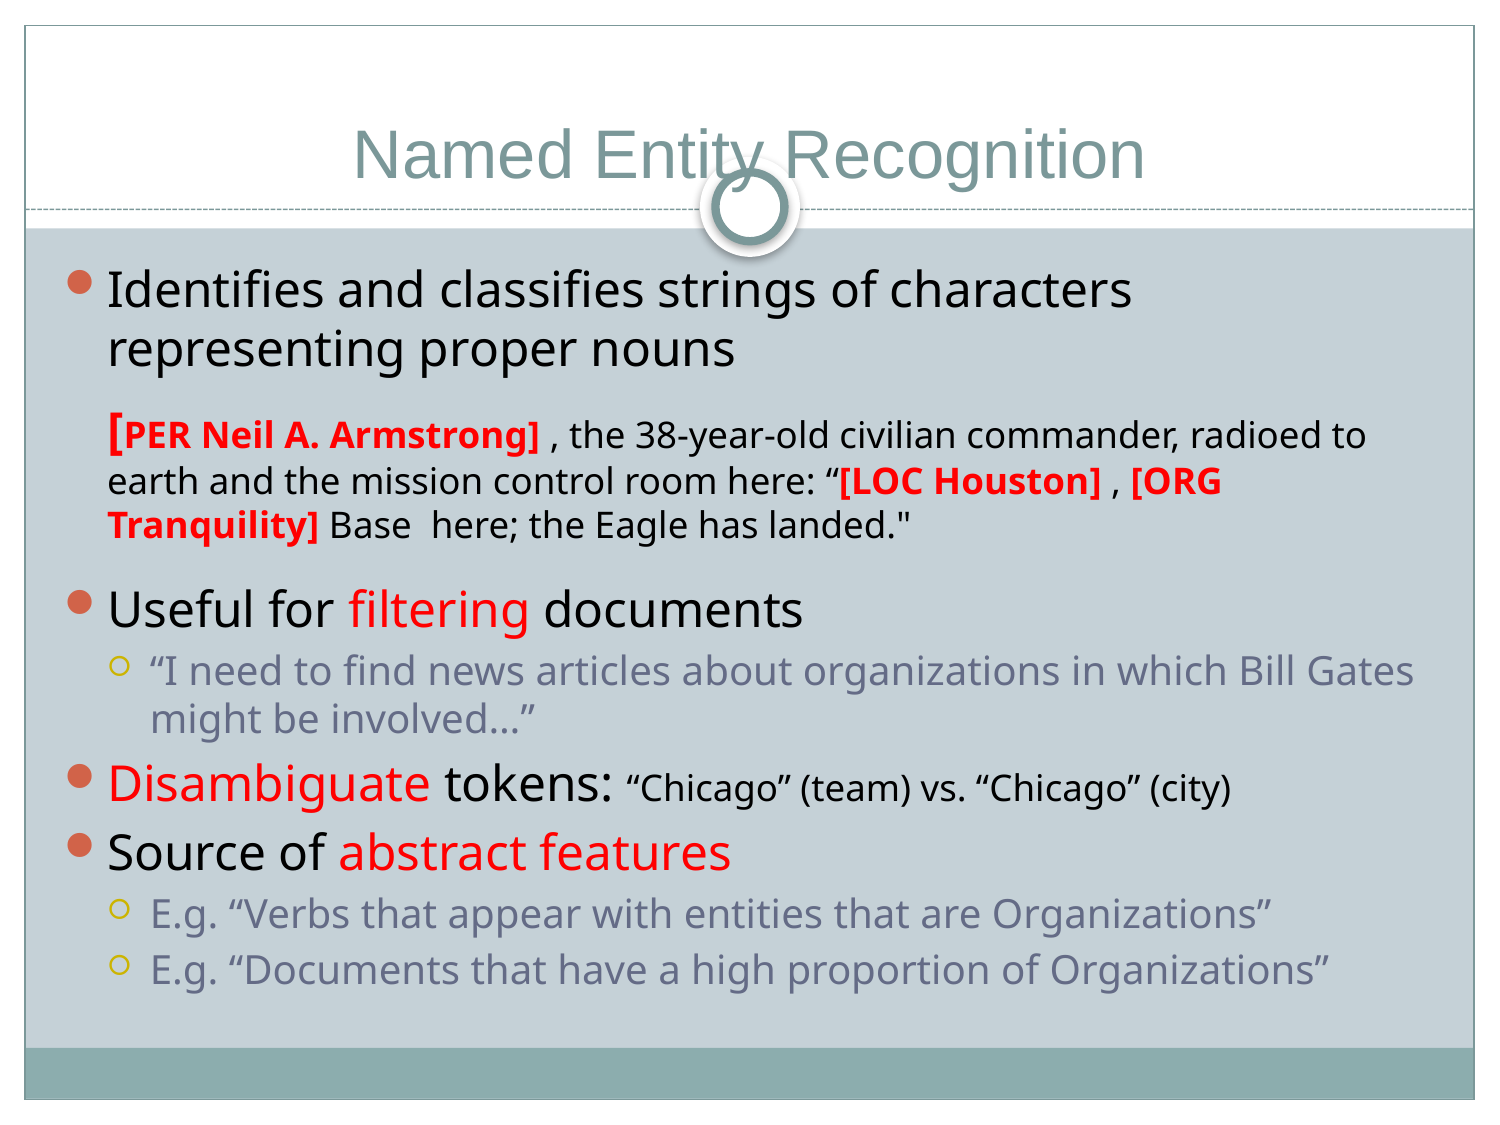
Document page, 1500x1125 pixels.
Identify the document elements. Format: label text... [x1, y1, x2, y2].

list Identifies and classifies strings of characters representing proper nouns [PER Neil A. Armstrong] , the 38-year-old civilian commander, radioed to earth and the mission control room here: “[LOC Houston] , [ORG Tranquility] Base here; the Eagle has landed." Useful for filtering documents “I need to find news articles about organizations in which Bill Gates might be involved…” Disambiguate tokens: “Chicago” (team) vs. “Chicago” (city) Source of abstract features E.g. “Verbs that appear with entities that are Organizations” E.g. “Documents that have a high proportion of Organizations” [49, 250, 1445, 1001]
title Named Entity Recognition [75, 37, 1425, 200]
